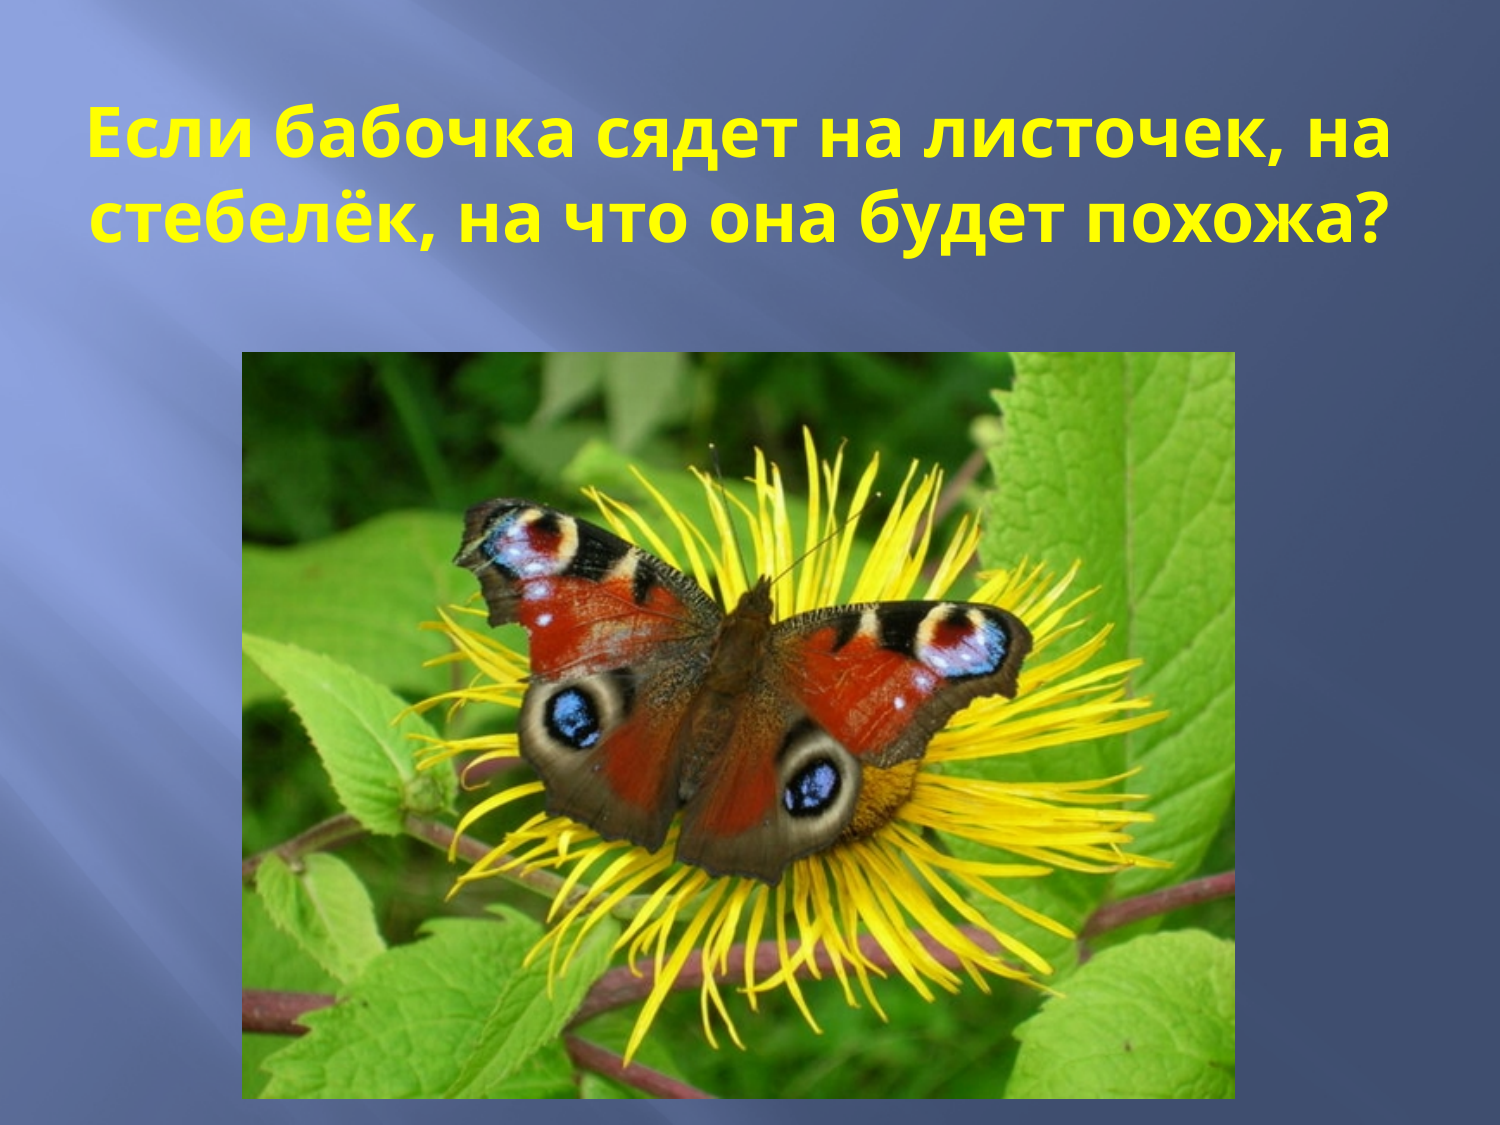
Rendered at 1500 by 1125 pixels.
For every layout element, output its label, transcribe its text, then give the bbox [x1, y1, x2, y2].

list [241, 352, 1235, 1099]
title Если бабочка сядет на листочек, на стебелёк, на что она будет похожа? [64, 78, 1415, 266]
